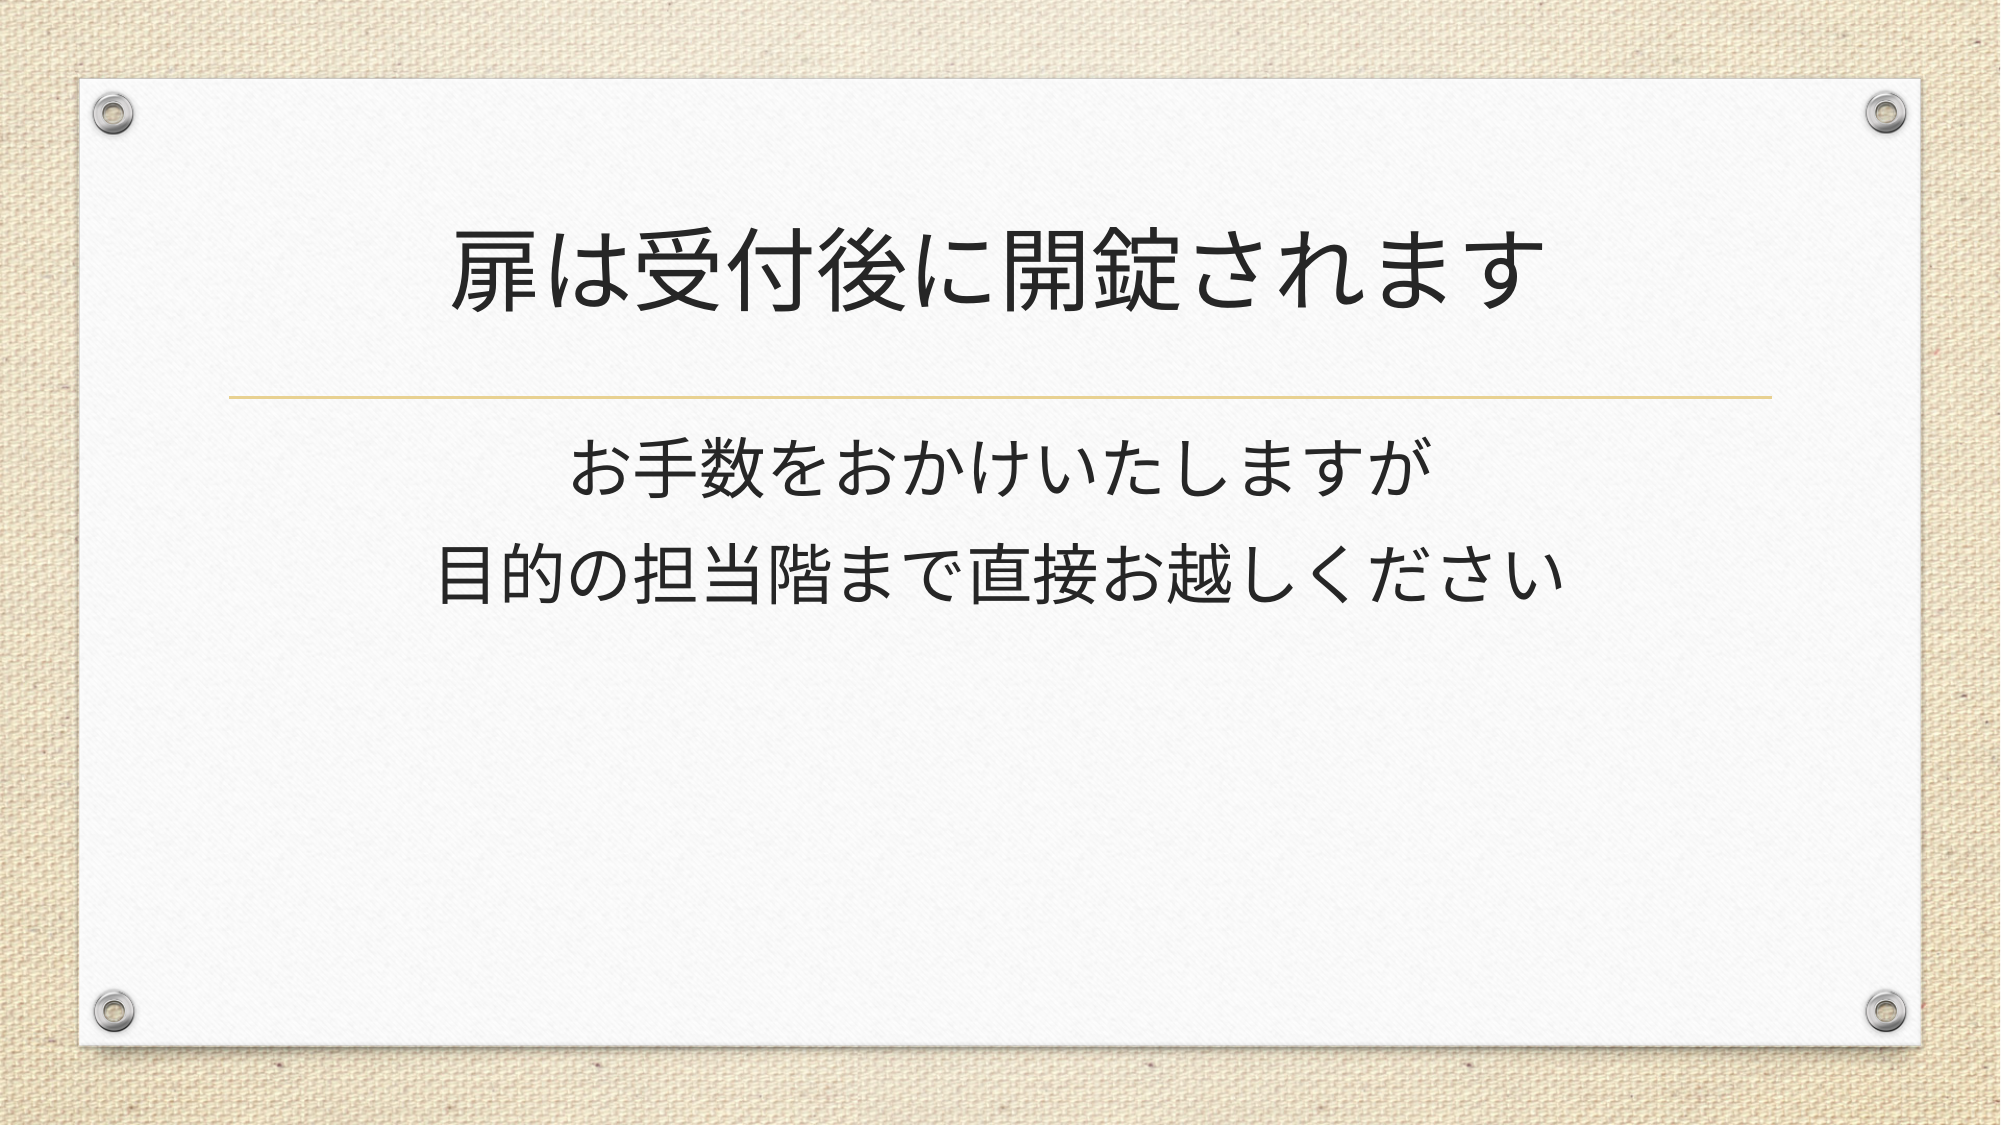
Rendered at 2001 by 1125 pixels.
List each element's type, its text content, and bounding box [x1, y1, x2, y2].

title 扉は受付後に開錠されます [212, 161, 1788, 375]
list お手数をおかけいたしますが 目的の担当階まで直接お越しください [212, 419, 1788, 964]
picture [0, 0, 2001, 1125]
